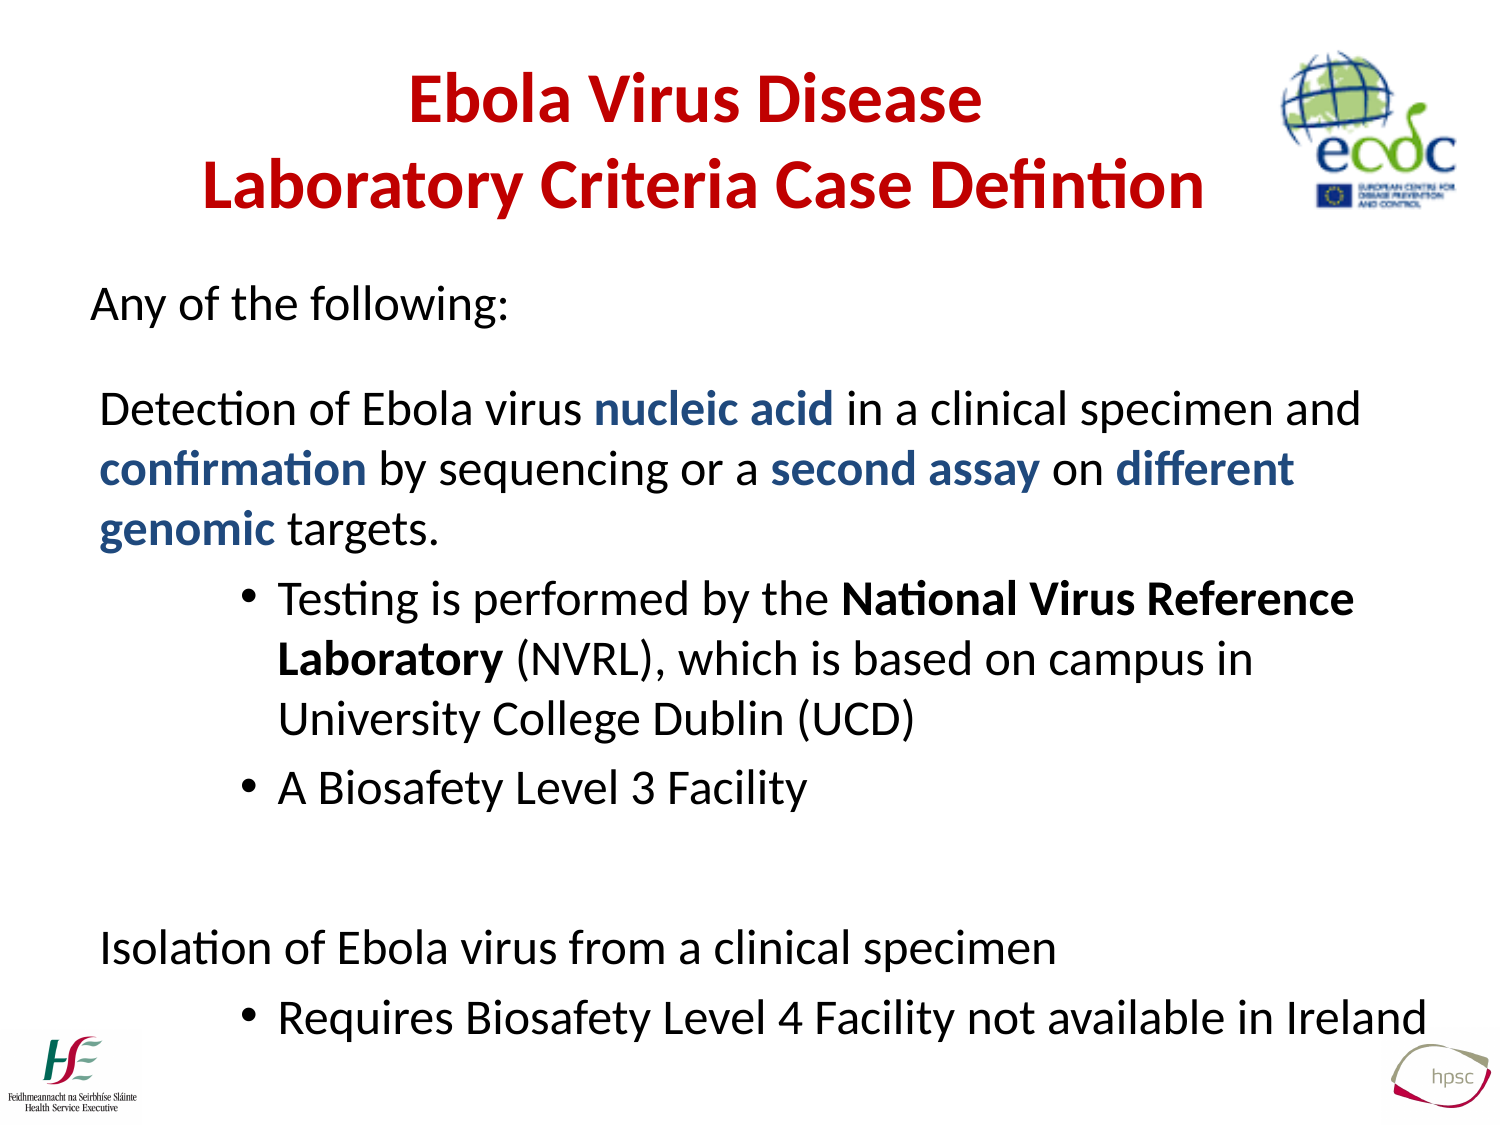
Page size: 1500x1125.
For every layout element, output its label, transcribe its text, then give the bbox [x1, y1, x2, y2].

list Any of the following: Detection of Ebola virus nucleic acid in a clinical specimen and confirmation by sequencing or a second assay on different genomic targets. Testing is performed by the National Virus Reference Laboratory (NVRL), which is based on campus in University College Dublin (UCD) A Biosafety Level 3 Facility Isolation of Ebola virus from a clinical specimen Requires Biosafety Level 4 Facility not available in Ireland [75, 262, 1471, 1071]
picture [1245, 30, 1500, 236]
picture [1381, 1027, 1500, 1125]
picture [0, 1029, 142, 1125]
title Ebola Virus Disease Laboratory Criteria Case Defintion [29, 42, 1240, 231]
